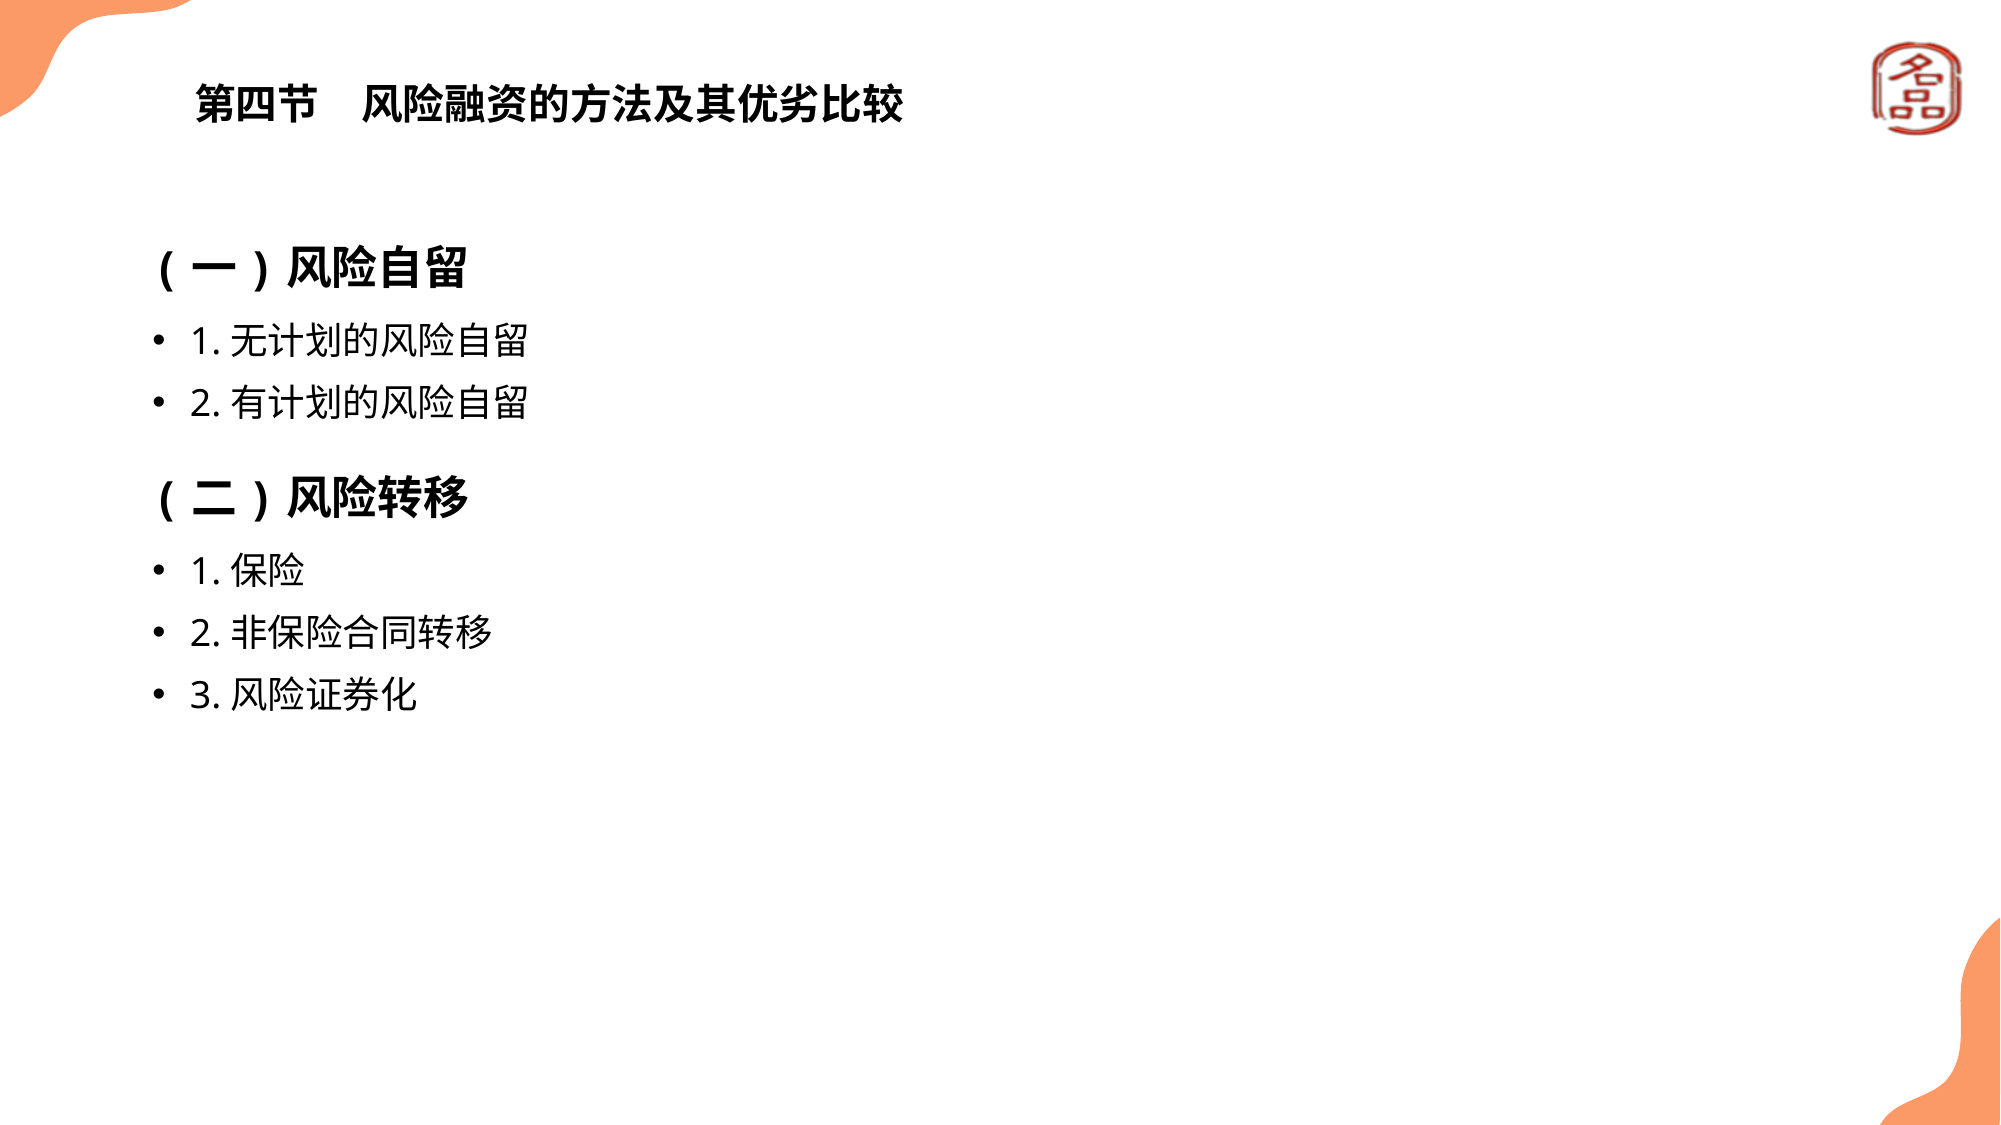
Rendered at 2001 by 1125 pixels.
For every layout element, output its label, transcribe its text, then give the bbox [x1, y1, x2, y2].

list (一)风险自留 1.无计划的风险自留 2.有计划的风险自留 (二)风险转移 1.保险 2.非保险合同转移 3.风险证券化 [137, 217, 1863, 1031]
picture [1861, 10, 1990, 147]
title 第四节 风险融资的方法及其优劣比较 [137, 60, 1863, 152]
